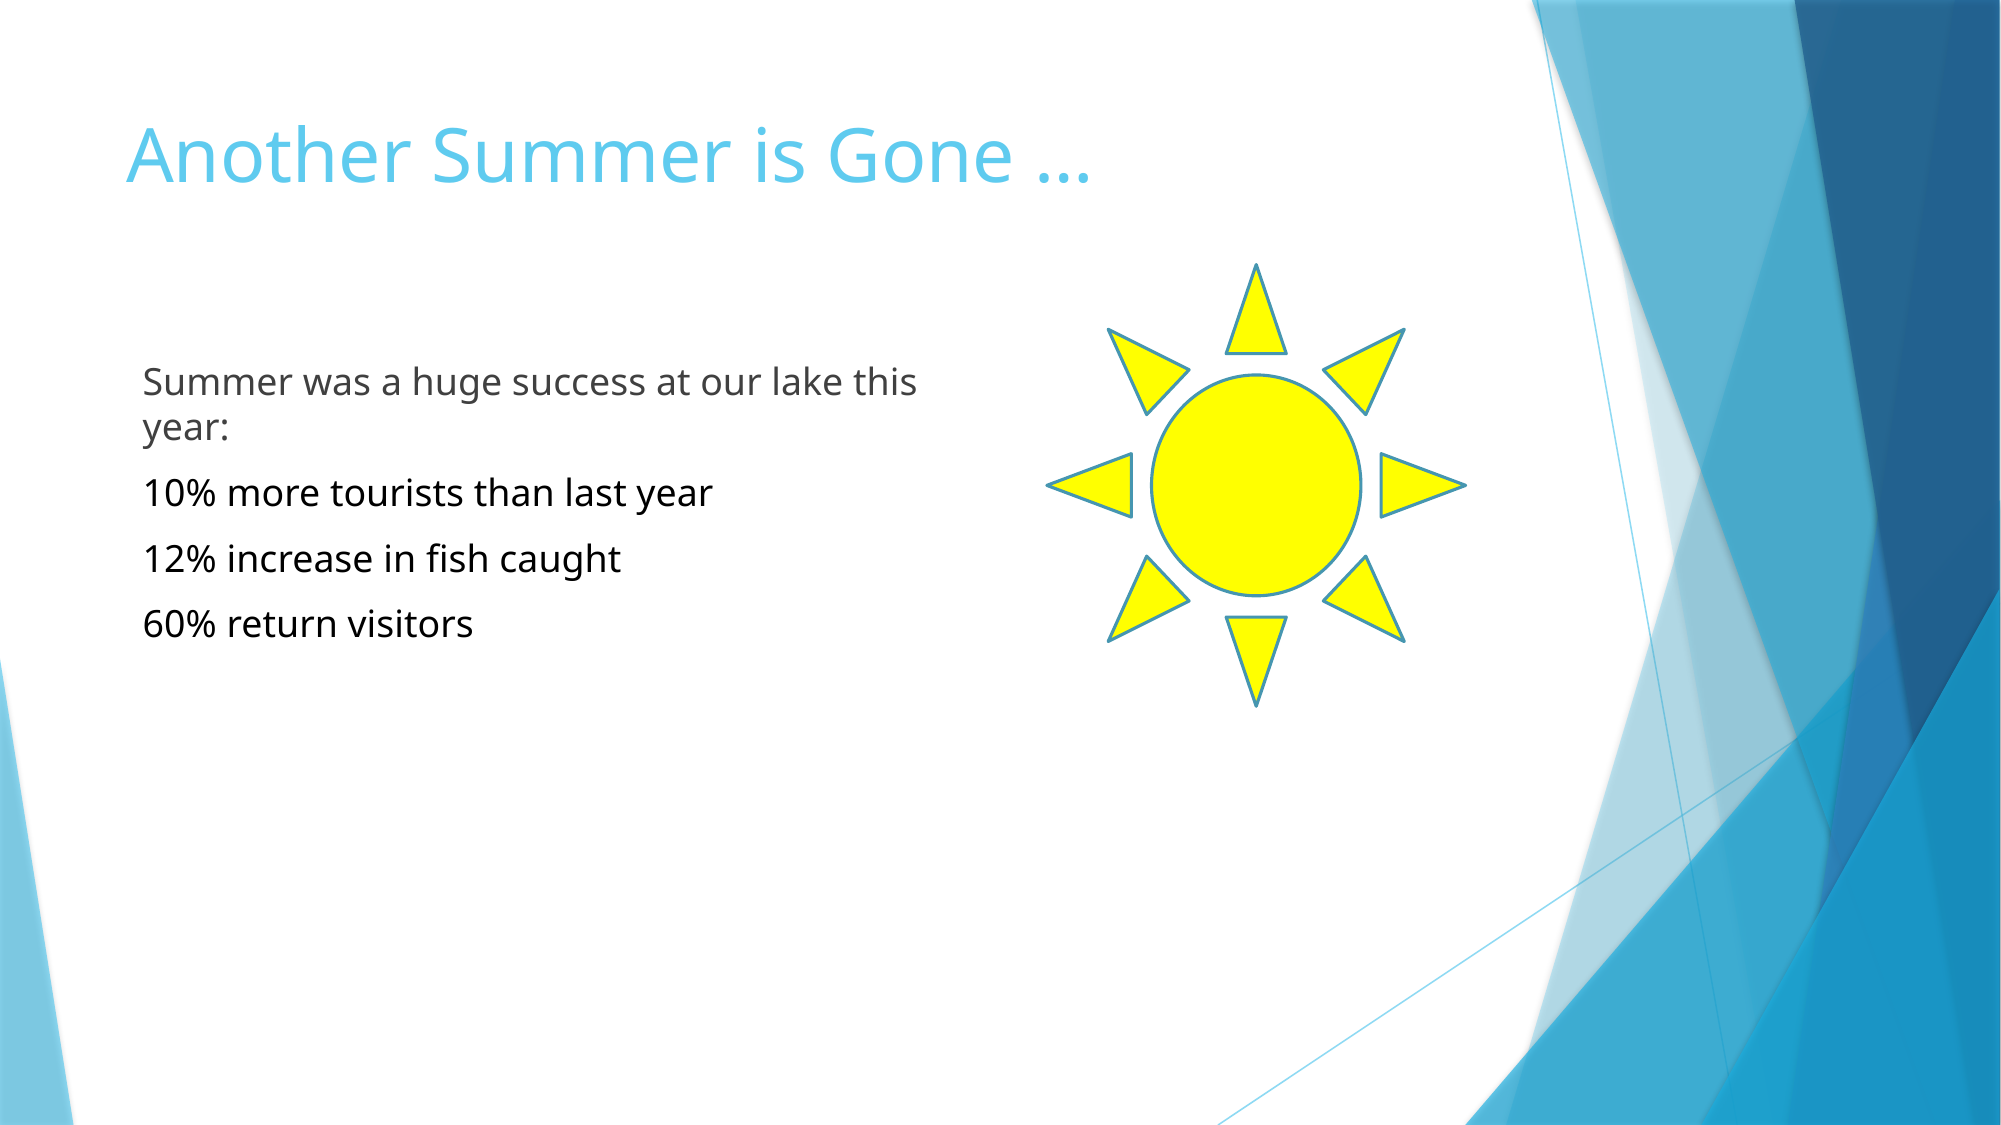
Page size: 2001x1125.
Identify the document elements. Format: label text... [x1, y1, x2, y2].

text_box [1149, 373, 1363, 598]
text_box [1045, 452, 1133, 519]
text_box [1379, 452, 1468, 519]
text_box [1106, 327, 1191, 417]
title Another Summer is Gone … [111, 99, 1522, 317]
text_box [1321, 554, 1406, 643]
list Summer was a huge success at our lake this year: 10% more tourists than last year 12% increase in fish caught 60% return visitors [127, 350, 1015, 790]
text_box [1106, 554, 1191, 643]
text_box [1321, 327, 1406, 417]
text_box [1224, 263, 1288, 356]
text_box [1224, 615, 1288, 708]
